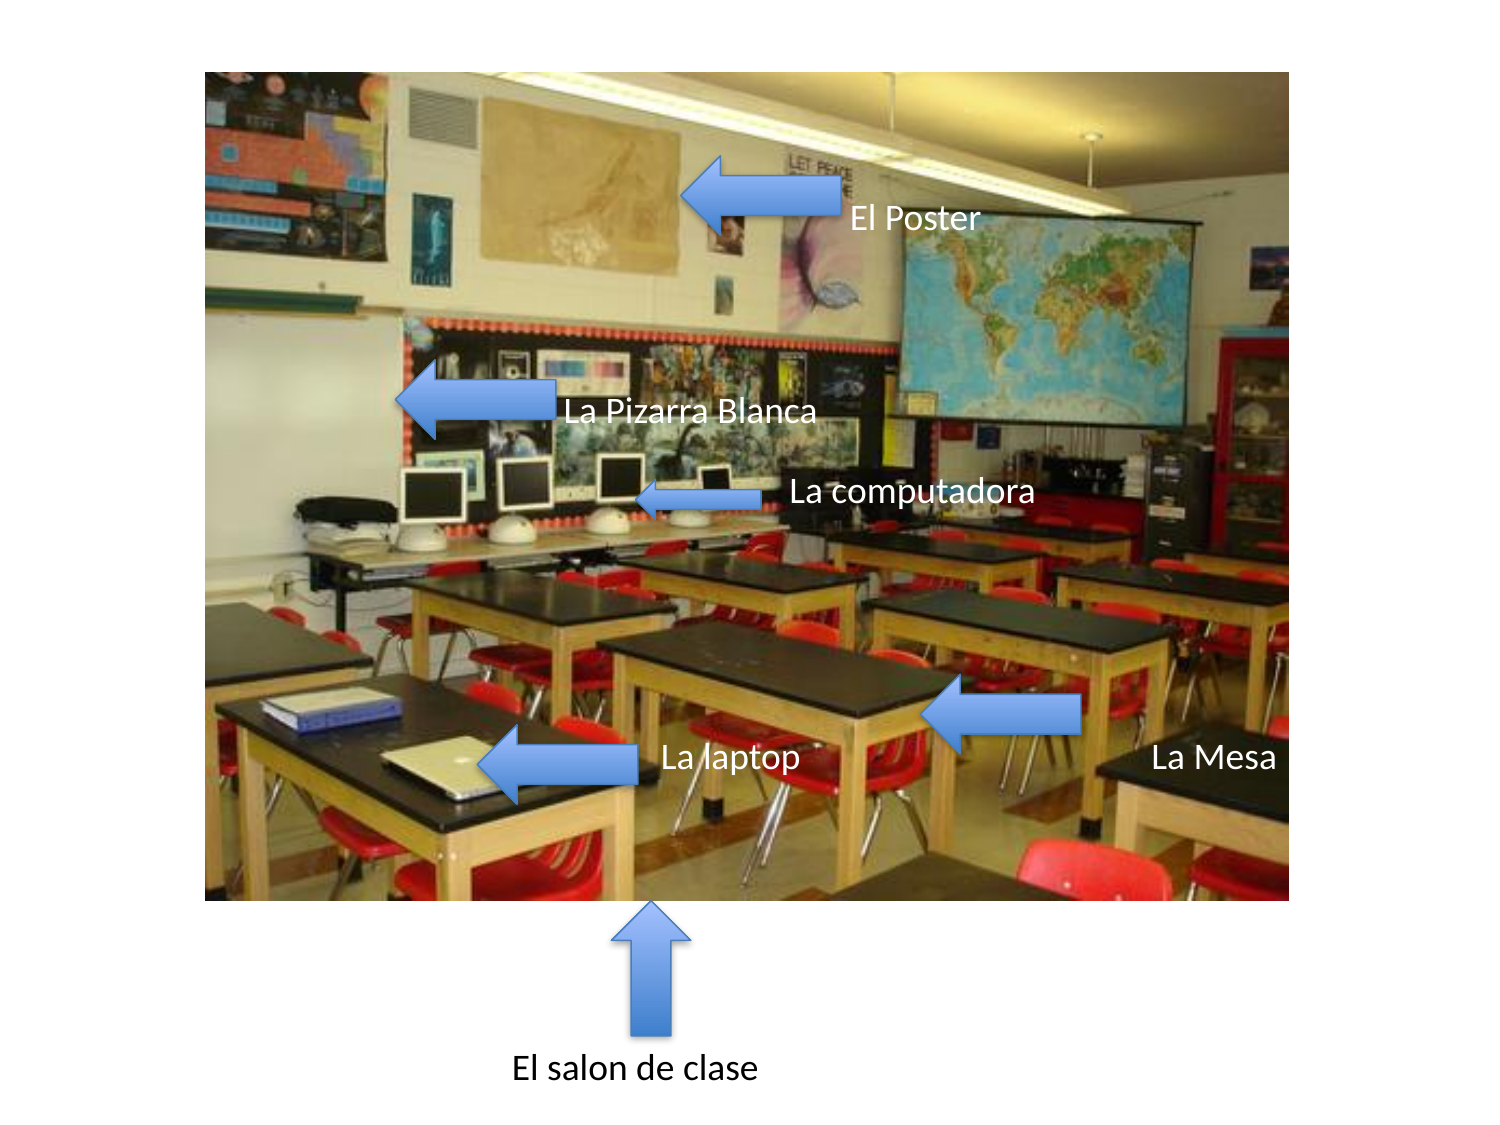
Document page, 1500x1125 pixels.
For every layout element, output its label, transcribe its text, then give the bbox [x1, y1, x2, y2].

text_box El salon de clase [497, 1035, 775, 1096]
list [0, 71, 1500, 901]
text_box [610, 908, 692, 1035]
